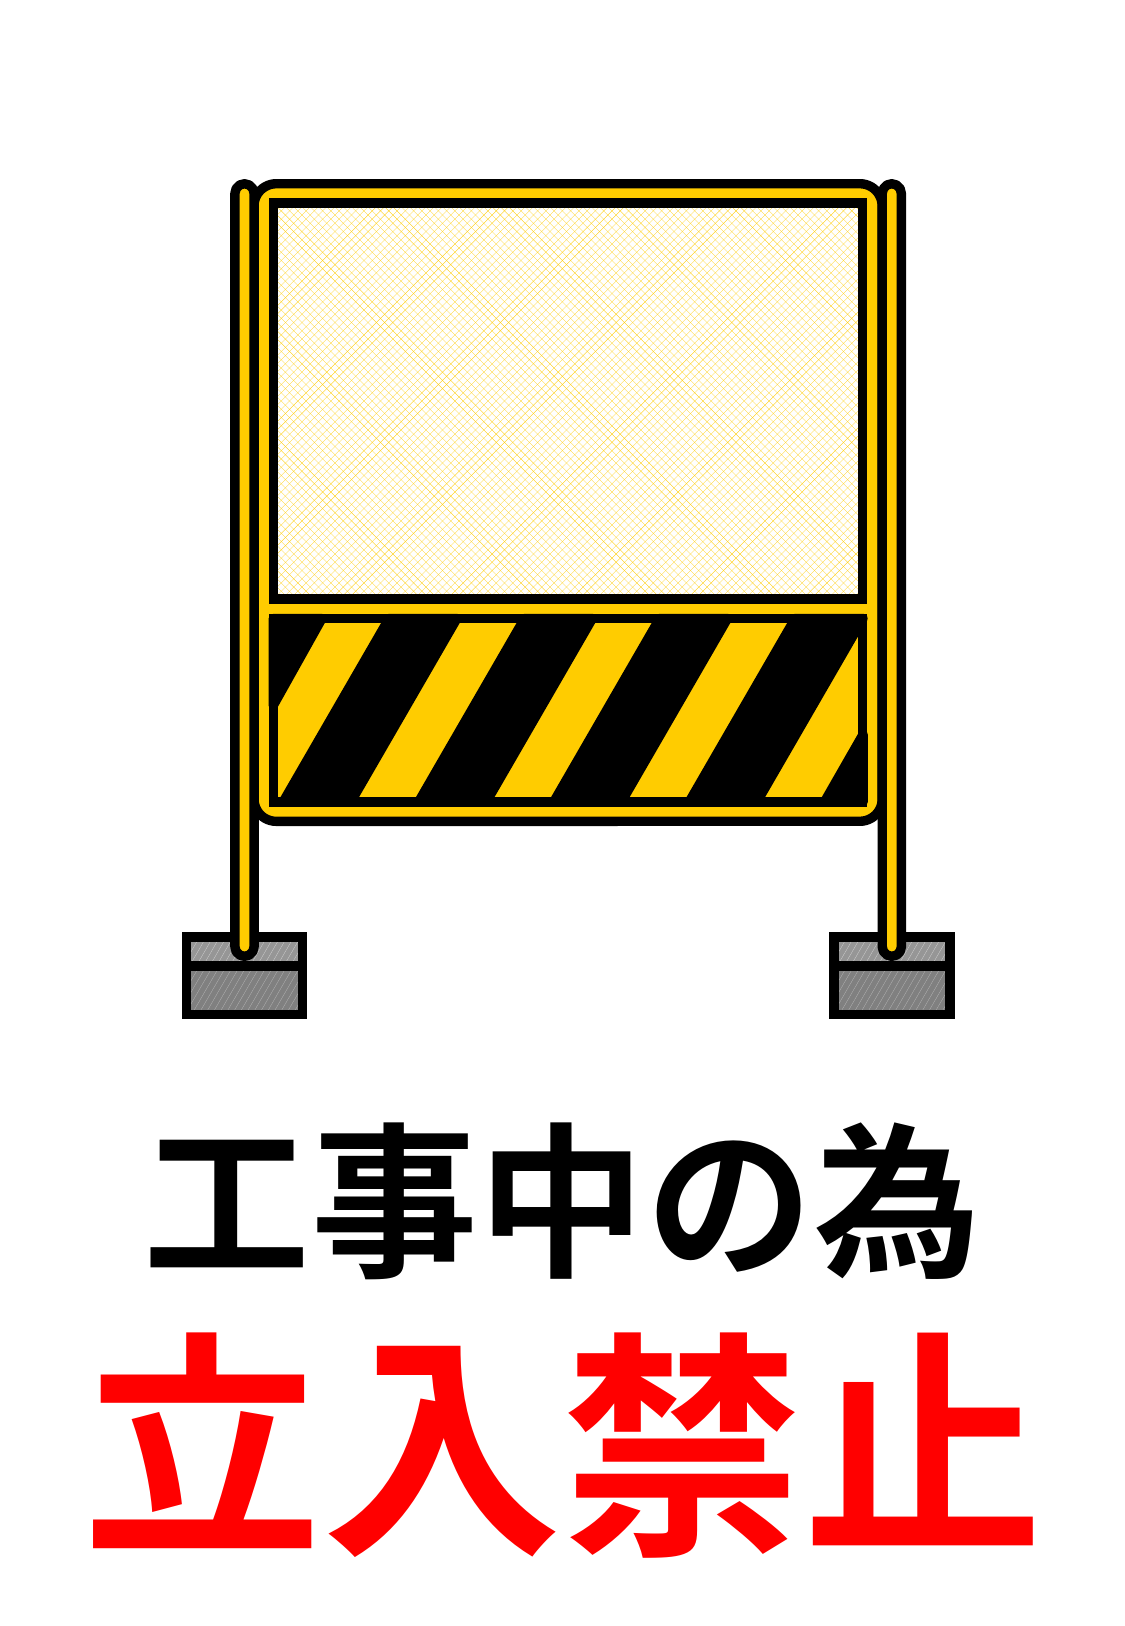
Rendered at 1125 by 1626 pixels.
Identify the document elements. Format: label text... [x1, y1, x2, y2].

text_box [186, 183, 951, 1015]
text_box 工事中の為 立入禁止 [1, 1090, 1125, 1593]
